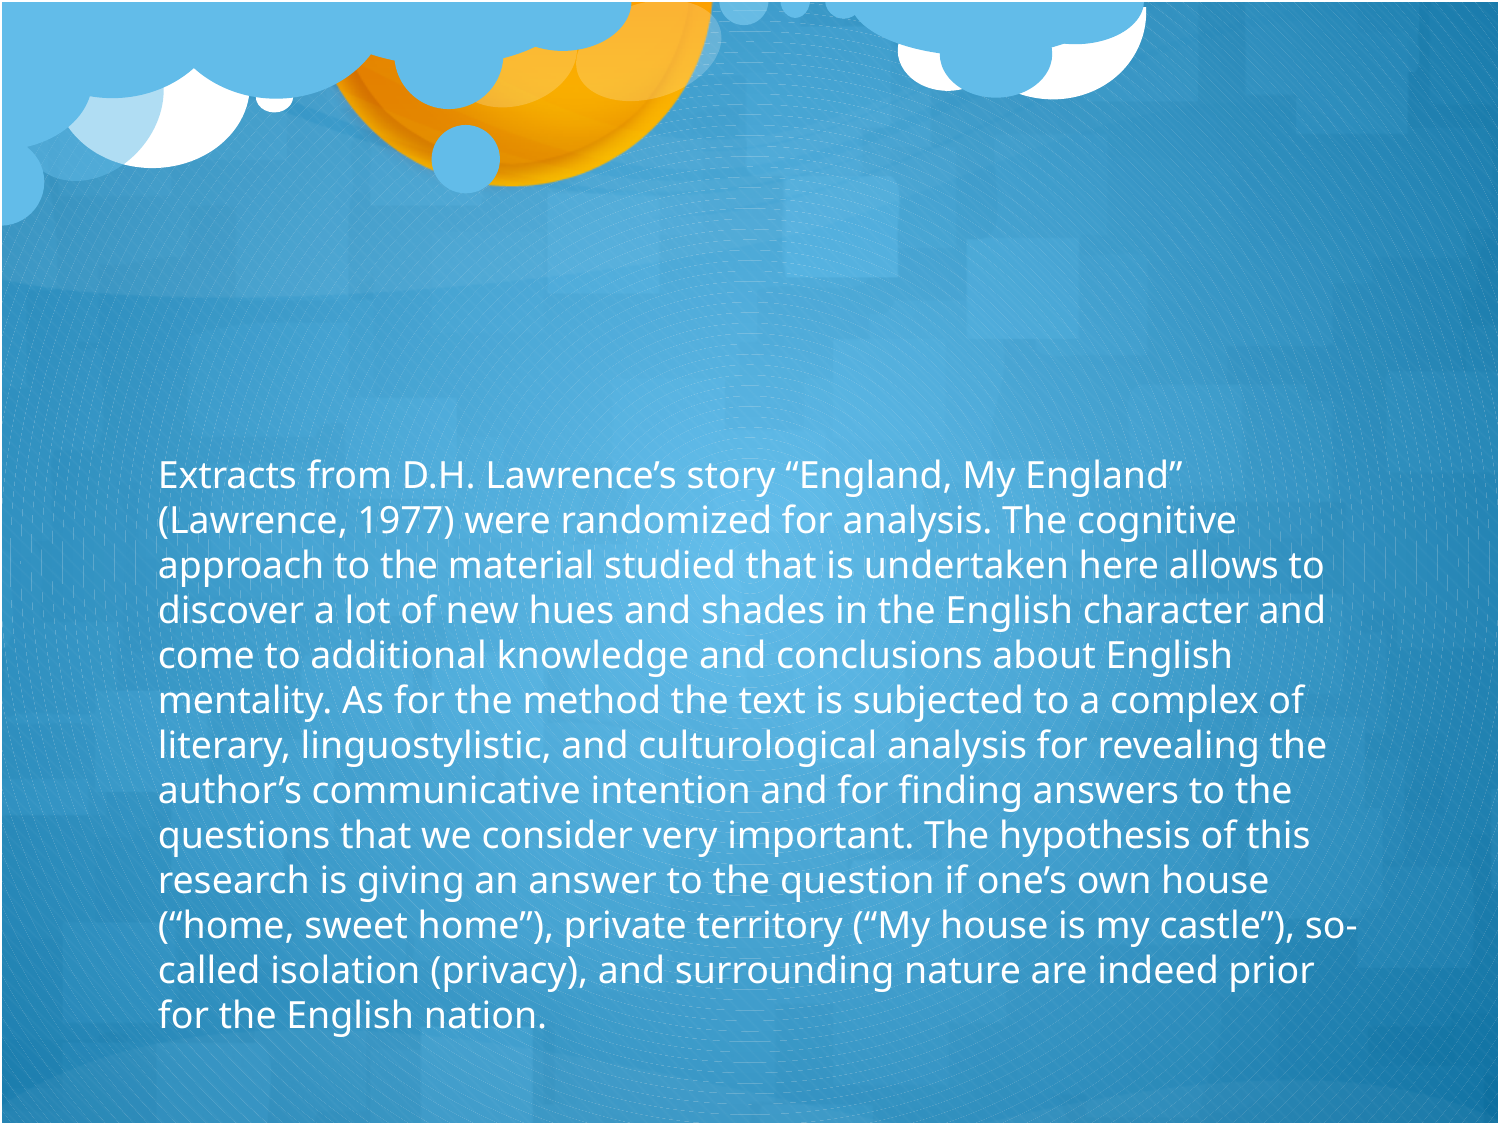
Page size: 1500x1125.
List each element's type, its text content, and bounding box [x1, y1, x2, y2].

text_box Extracts from D.H. Lawrence’s story “England, My England” (Lawrence, 1977) were randomized for analysis. The cognitive approach to the material studied that is undertaken here allows to discover a lot of new hues and shades in the English character and come to additional knowledge and conclusions about English mentality. As for the method the text is subjected to a complex of literary, linguostylistic, and culturological analysis for revealing the author’s communicative intention and for finding answers to the questions that we consider very important. The hypothesis of this research is giving an answer to the question if one’s own house (“home, sweet home”), private territory (“My house is my castle”), so-called isolation (privacy), and surrounding nature are indeed prior for the English nation. [143, 443, 1379, 1044]
picture [2, 2, 1498, 1123]
